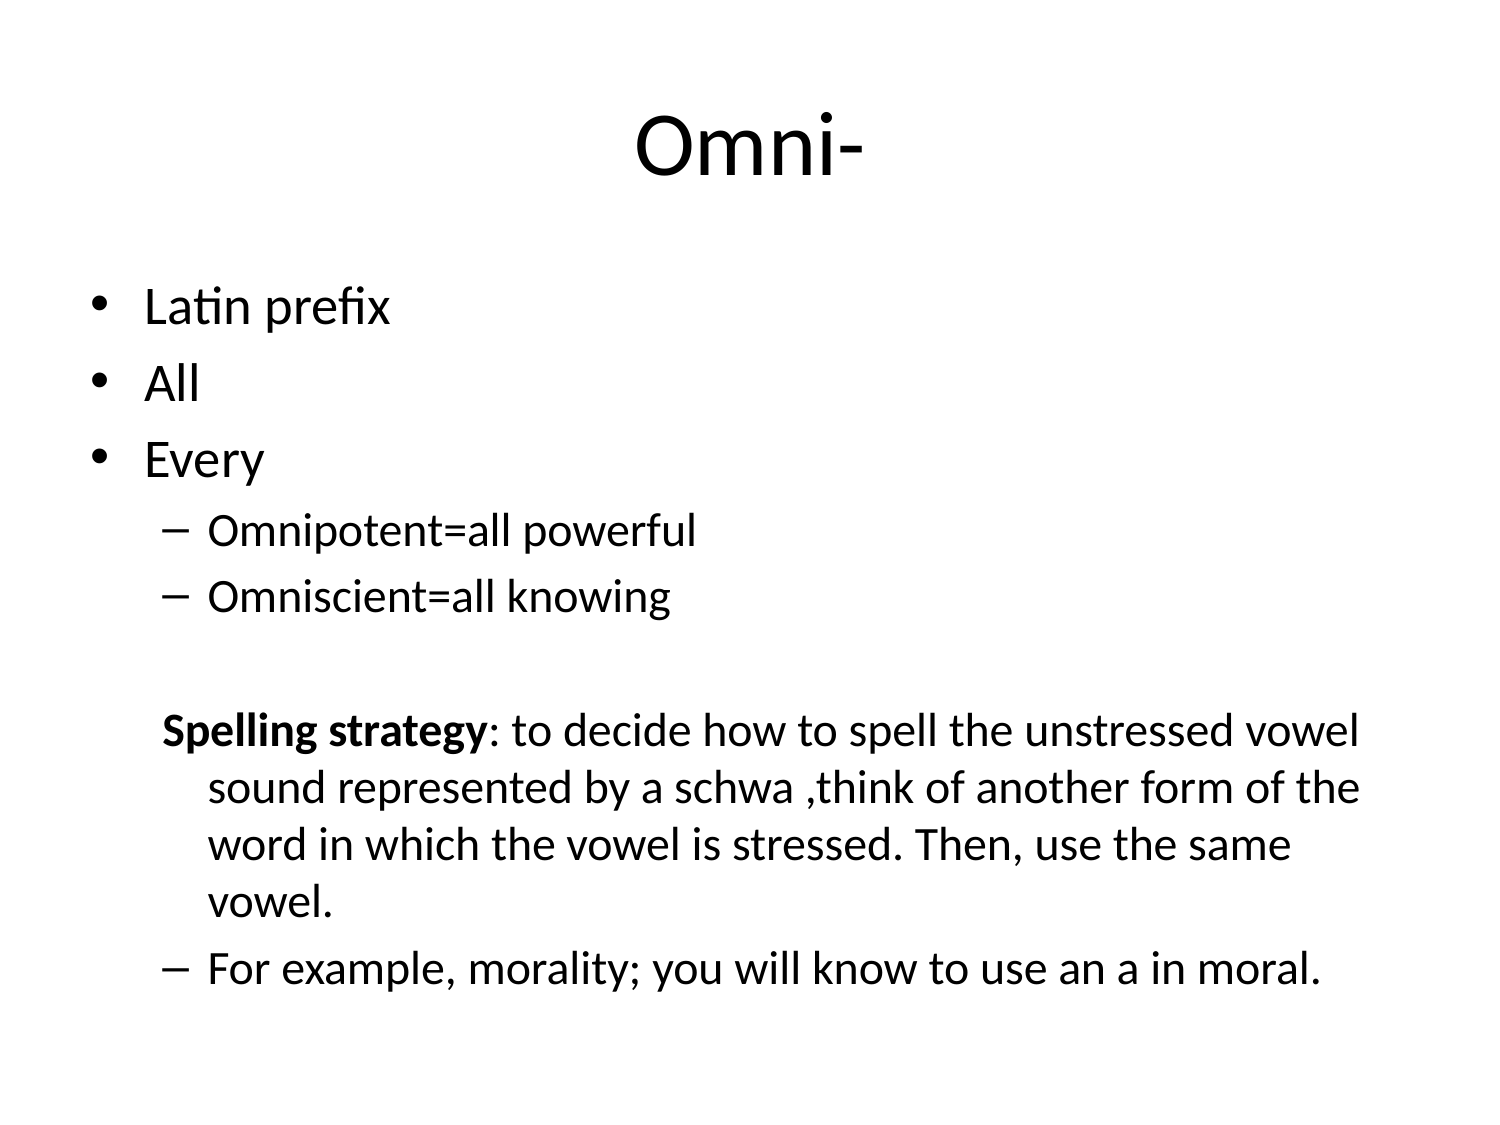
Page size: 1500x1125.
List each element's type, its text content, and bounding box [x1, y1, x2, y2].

list Latin prefix All Every Omnipotent=all powerful Omniscient=all knowing Spelling strategy: to decide how to spell the unstressed vowel sound represented by a schwa ,think of another form of the word in which the vowel is stressed. Then, use the same vowel. For example, morality; you will know to use an a in moral. [75, 262, 1425, 1005]
title Omni- [75, 45, 1425, 233]
